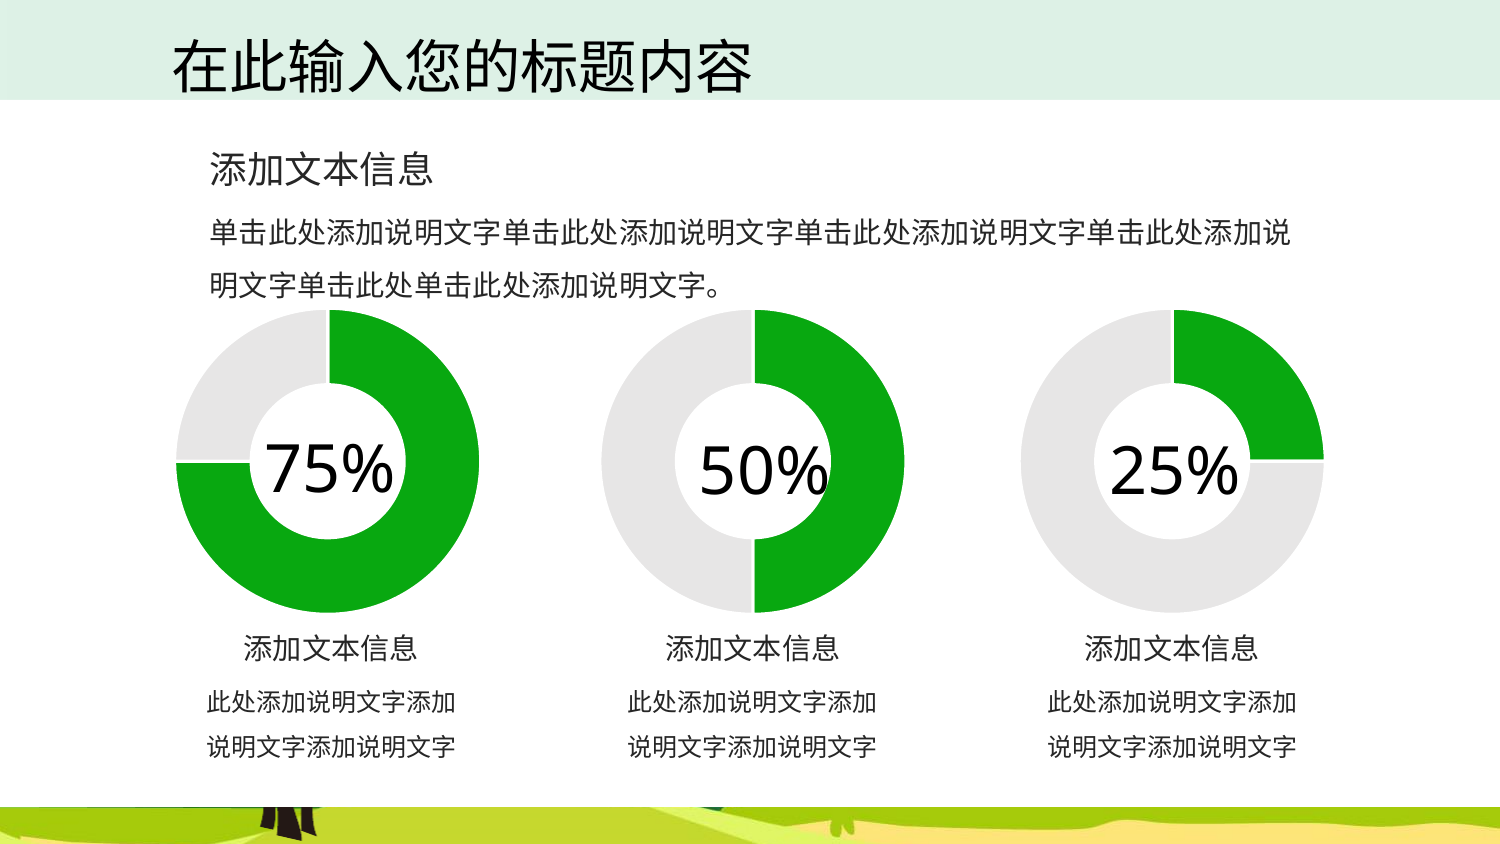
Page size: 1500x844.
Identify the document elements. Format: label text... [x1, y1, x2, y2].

text_box 添加文本信息 单击此处添加说明文字单击此处添加说明文字单击此处添加说明文字单击此处添加说明文字单击此处单击此处添加说明文字。 [194, 138, 1328, 301]
text_box 添加文本信息 此处添加说明文字添加说明文字添加说明文字 [182, 622, 481, 794]
text_box 添加文本信息 此处添加说明文字添加说明文字添加说明文字 [604, 622, 902, 794]
chart [112, 301, 1388, 621]
picture [0, 807, 1500, 844]
text_box 添加文本信息 此处添加说明文字添加说明文字添加说明文字 [1023, 622, 1321, 794]
text_box 在此输入您的标题内容 [156, 22, 793, 108]
picture [0, 0, 1500, 99]
